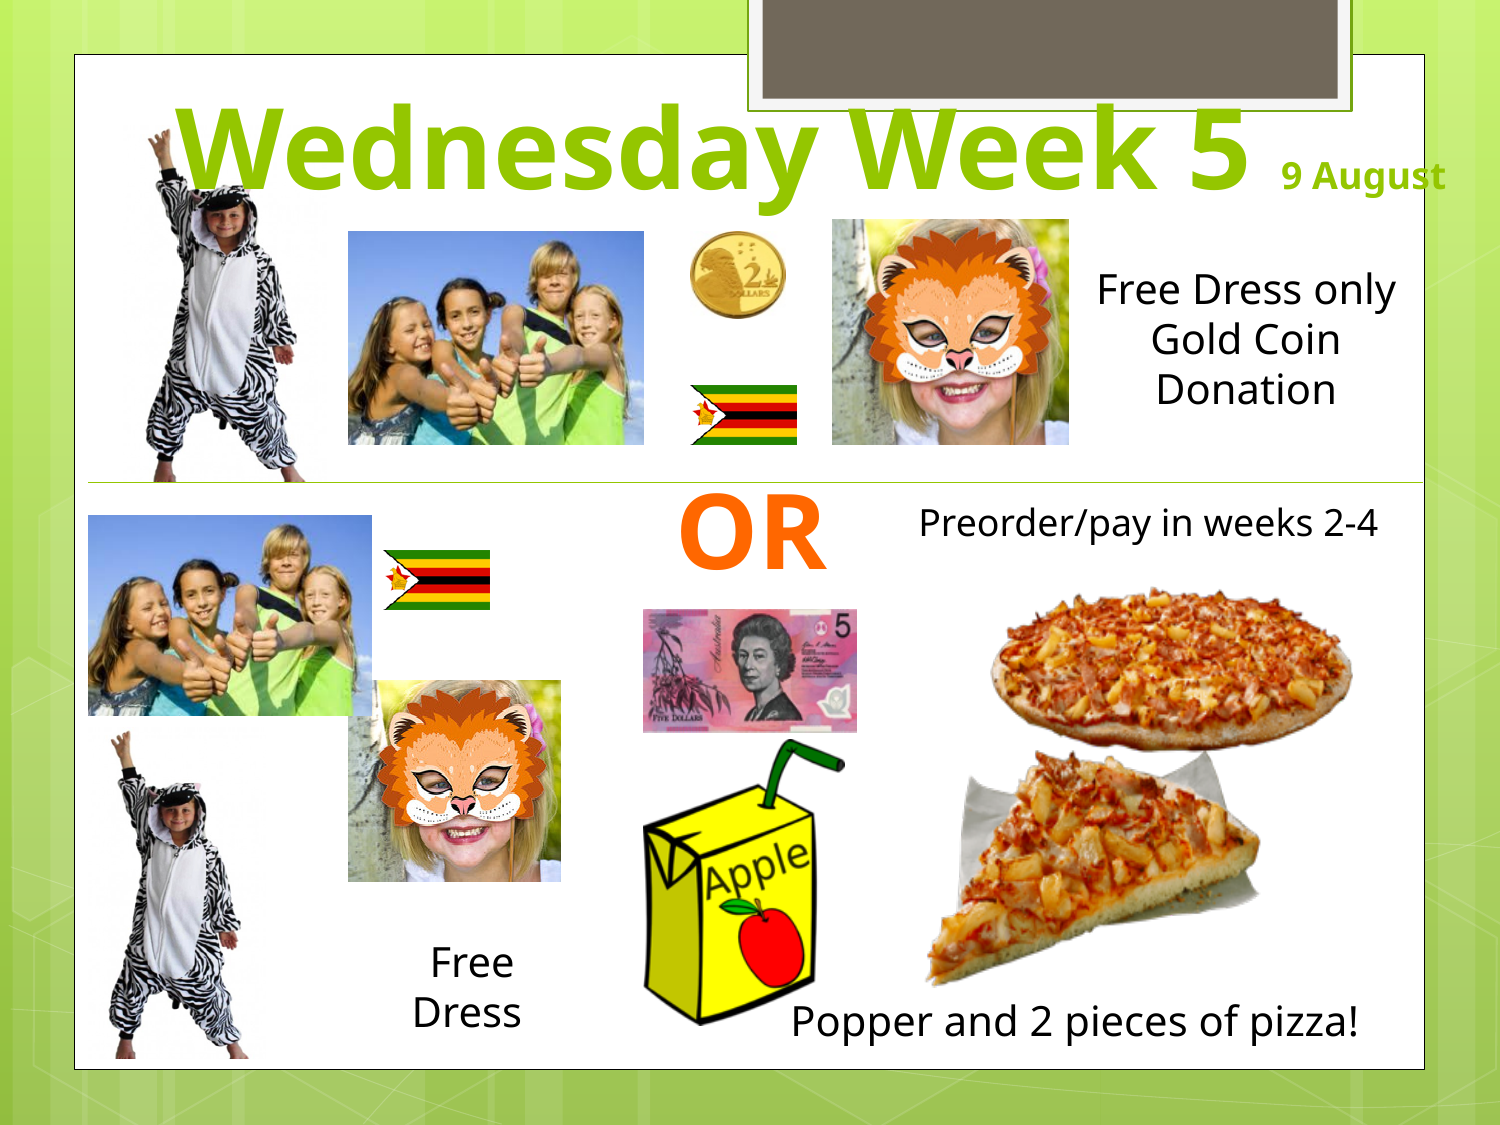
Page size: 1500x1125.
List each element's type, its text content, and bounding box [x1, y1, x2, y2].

picture [643, 609, 857, 733]
picture [88, 727, 266, 1059]
text_box Popper and 2 pieces of pizza! [738, 987, 1412, 1053]
title Wednesday Week 5 9 August [0, 42, 1500, 220]
picture [690, 385, 797, 445]
picture [643, 739, 845, 1026]
picture [903, 585, 1377, 988]
picture [690, 231, 787, 320]
picture [123, 125, 327, 482]
text_box Free Dress [360, 928, 585, 1044]
text_box Free Dress only Gold Coin Donation [1074, 255, 1424, 421]
picture [348, 231, 644, 445]
text_box Preorder/pay in weeks 2-4 [903, 491, 1436, 552]
text_box OR [0, 456, 1500, 598]
picture [88, 514, 562, 882]
picture [832, 219, 1070, 445]
picture [383, 550, 490, 610]
